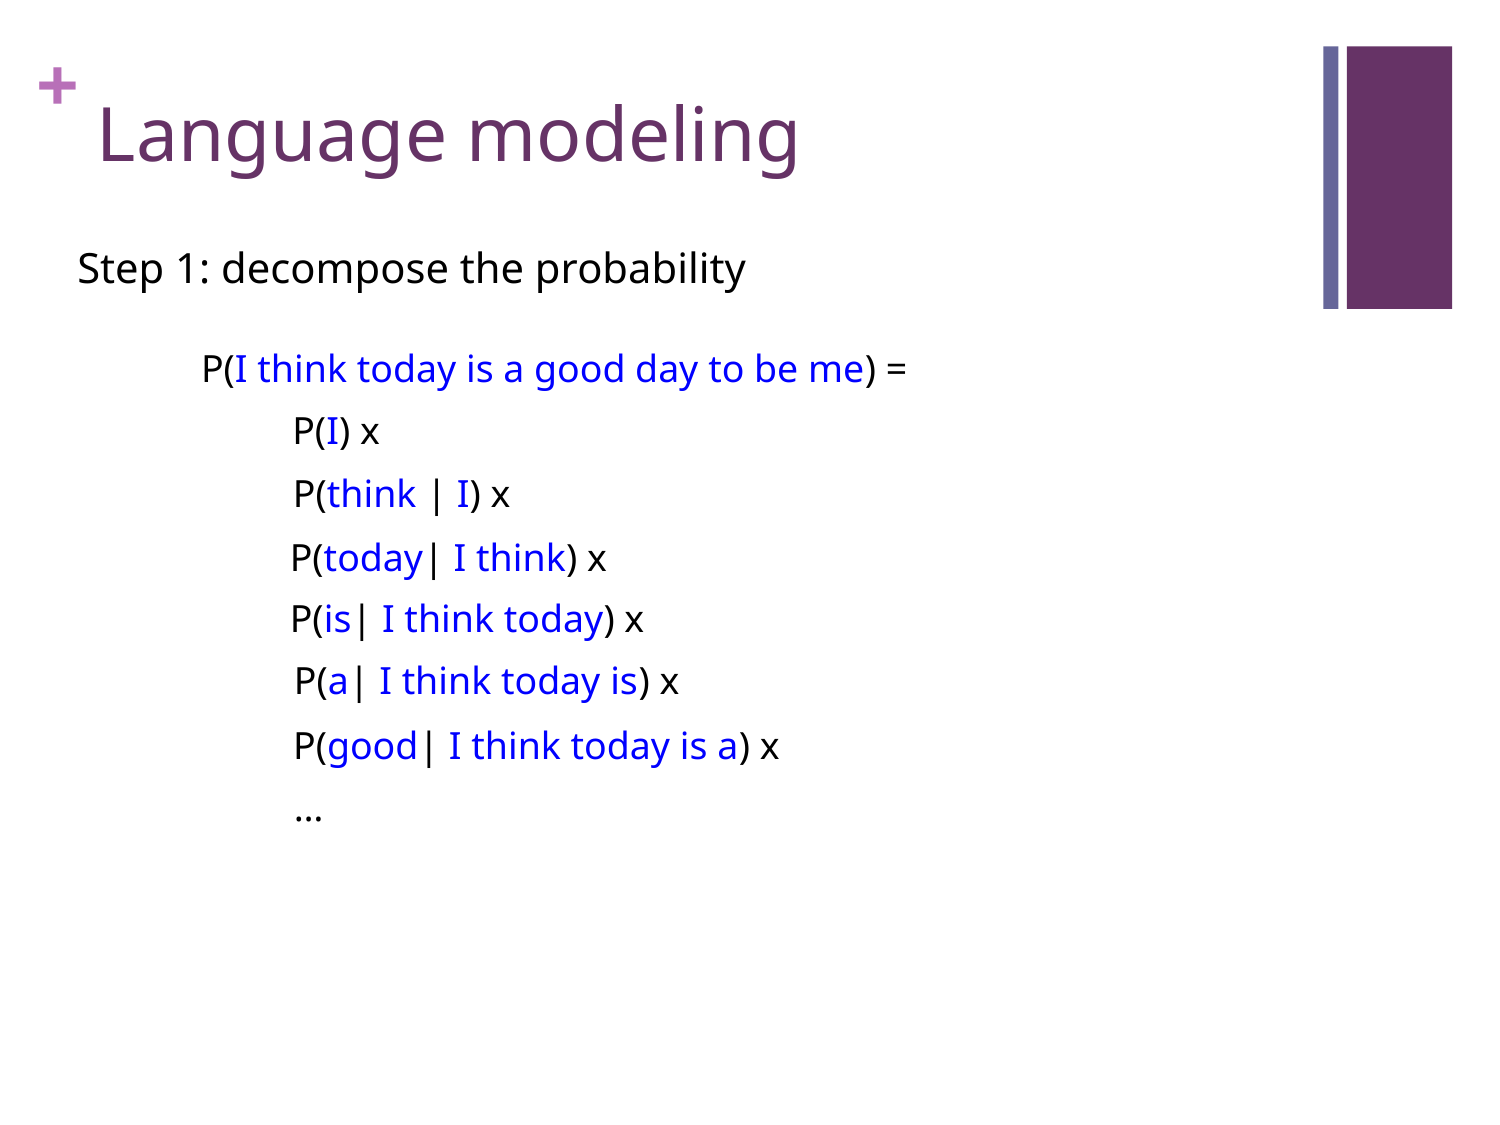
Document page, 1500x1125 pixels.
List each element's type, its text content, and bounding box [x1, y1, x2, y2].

text_box P(I) x [277, 399, 395, 460]
text_box P(a| I think today is) x [279, 649, 695, 710]
text_box P(think | I) x [278, 462, 526, 523]
text_box P(I think today is a good day to be me) = [186, 337, 923, 398]
text_box P(today| I think) x [274, 526, 622, 587]
text_box P(is| I think today) x [275, 587, 660, 648]
text_box … [279, 776, 339, 837]
text_box P(good| I think today is a) x [278, 714, 795, 775]
title Language modeling [81, 79, 1322, 263]
text_box Step 1: decompose the probability [62, 234, 806, 300]
